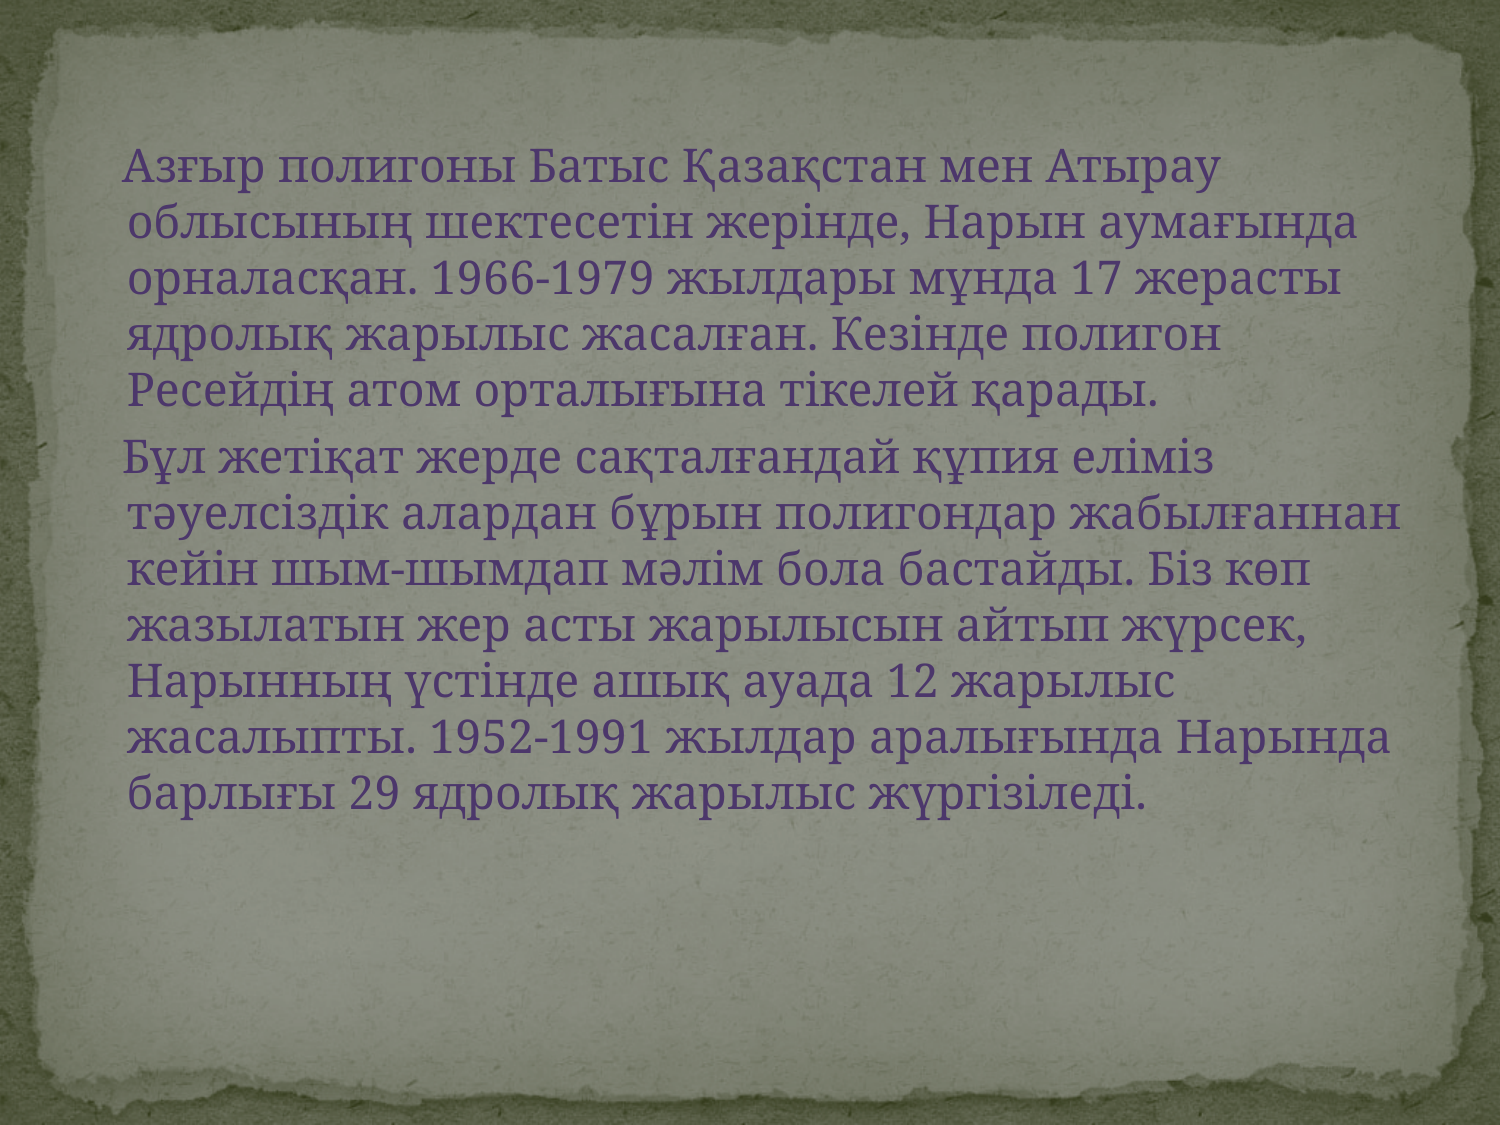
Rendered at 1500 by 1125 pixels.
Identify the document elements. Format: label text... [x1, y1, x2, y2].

list Азғыр полигоны Батыс Қазақстан мен Атырау облысының шектесетін жерінде, Нарын аумағында орналасқан. 1966-1979 жылдары мұнда 17 жерасты ядролық жарылыс жасалған. Кезінде полигон Ресейдің атом орталығына тікелей қарады. Бұл жетіқат жерде сақталғандай құпия еліміз тәуелсіздік алардан бұрын полигондар жабылғаннан кейін шым-шымдап мәлім бола бастайды. Біз көп жазылатын жер асты жарылысын айтып жүрсек, Нарынның үстінде ашық ауада 12 жарылыс жасалыпты. 1952-1991 жылдар аралығында Нарында барлығы 29 ядролық жарылыс жүргізіледі. [70, 128, 1421, 879]
